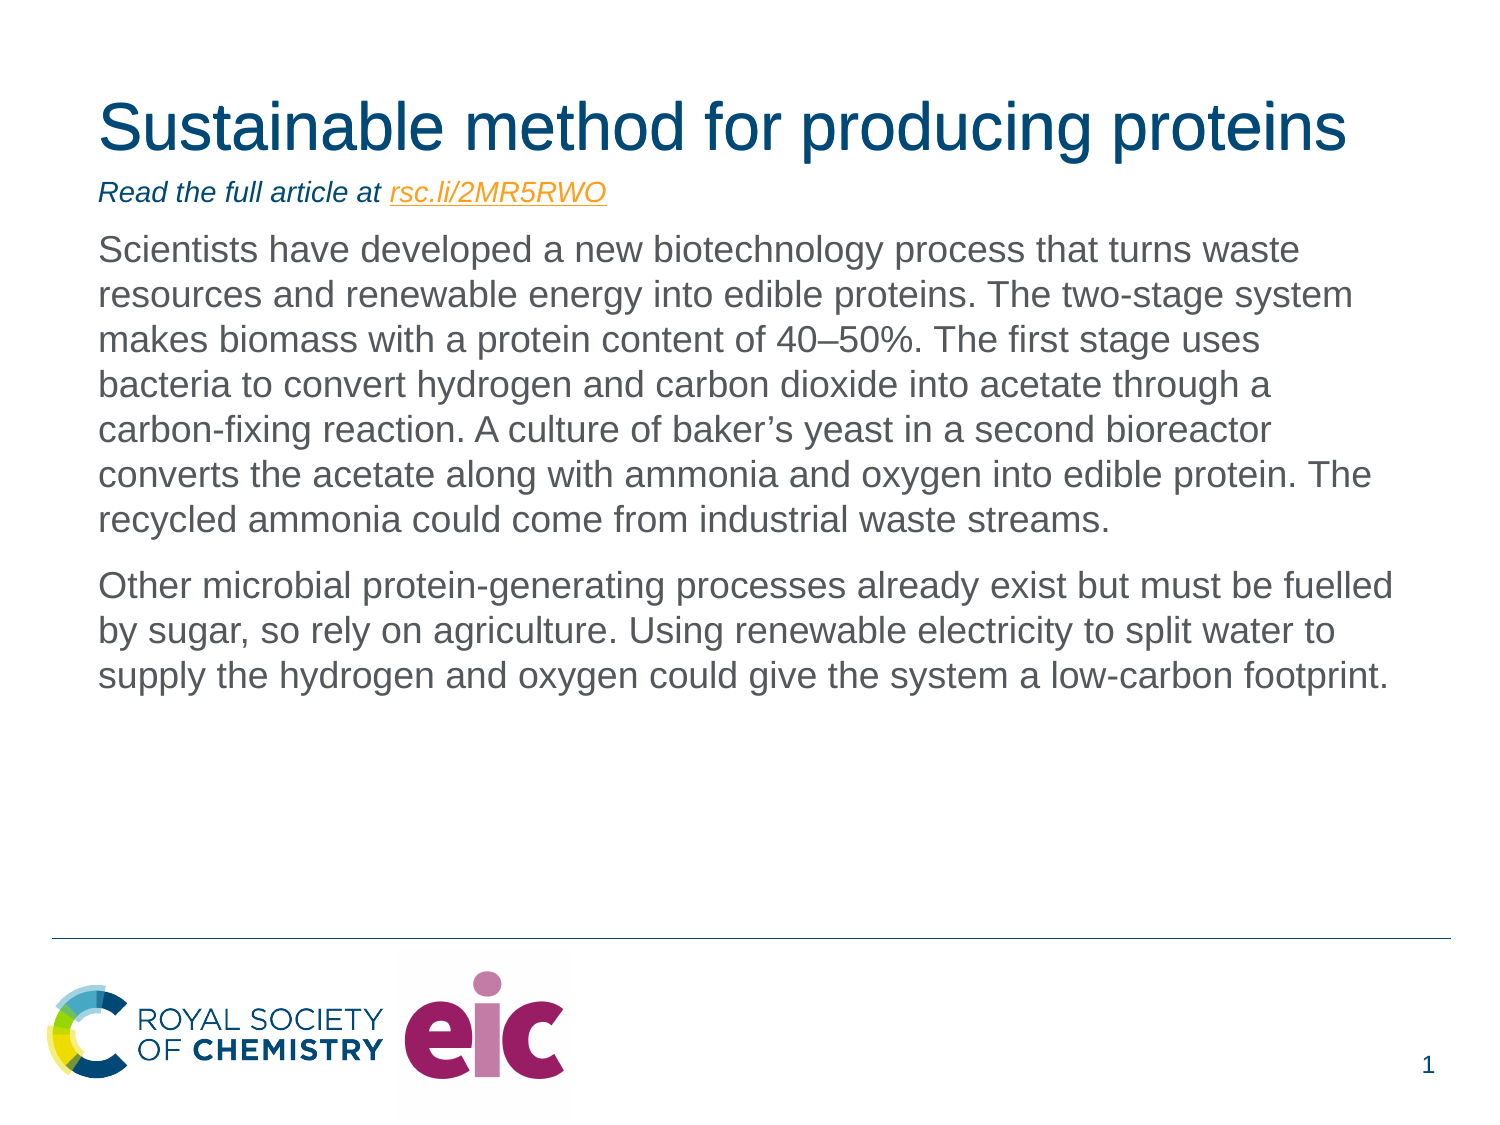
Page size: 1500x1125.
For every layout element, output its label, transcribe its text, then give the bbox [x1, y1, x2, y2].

slide_number 1 [1113, 1033, 1451, 1094]
picture [0, 938, 570, 1125]
list Scientists have developed a new biotechnology process that turns waste resources and renewable energy into edible proteins. The two-stage system makes biomass with a protein content of 40–50%. The first stage uses bacteria to convert hydrogen and carbon dioxide into acetate through a carbon-fixing reaction. A culture of baker’s yeast in a second bioreactor converts the acetate along with ammonia and oxygen into edible protein. The recycled ammonia could come from industrial waste streams. Other microbial protein-generating processes already exist but must be fuelled by sugar, so rely on agriculture. Using renewable electricity to split water to supply the hydrogen and oxygen could give the system a low-carbon footprint. [83, 217, 1415, 742]
text_box Sustainable method for producing proteins [83, 19, 1377, 238]
